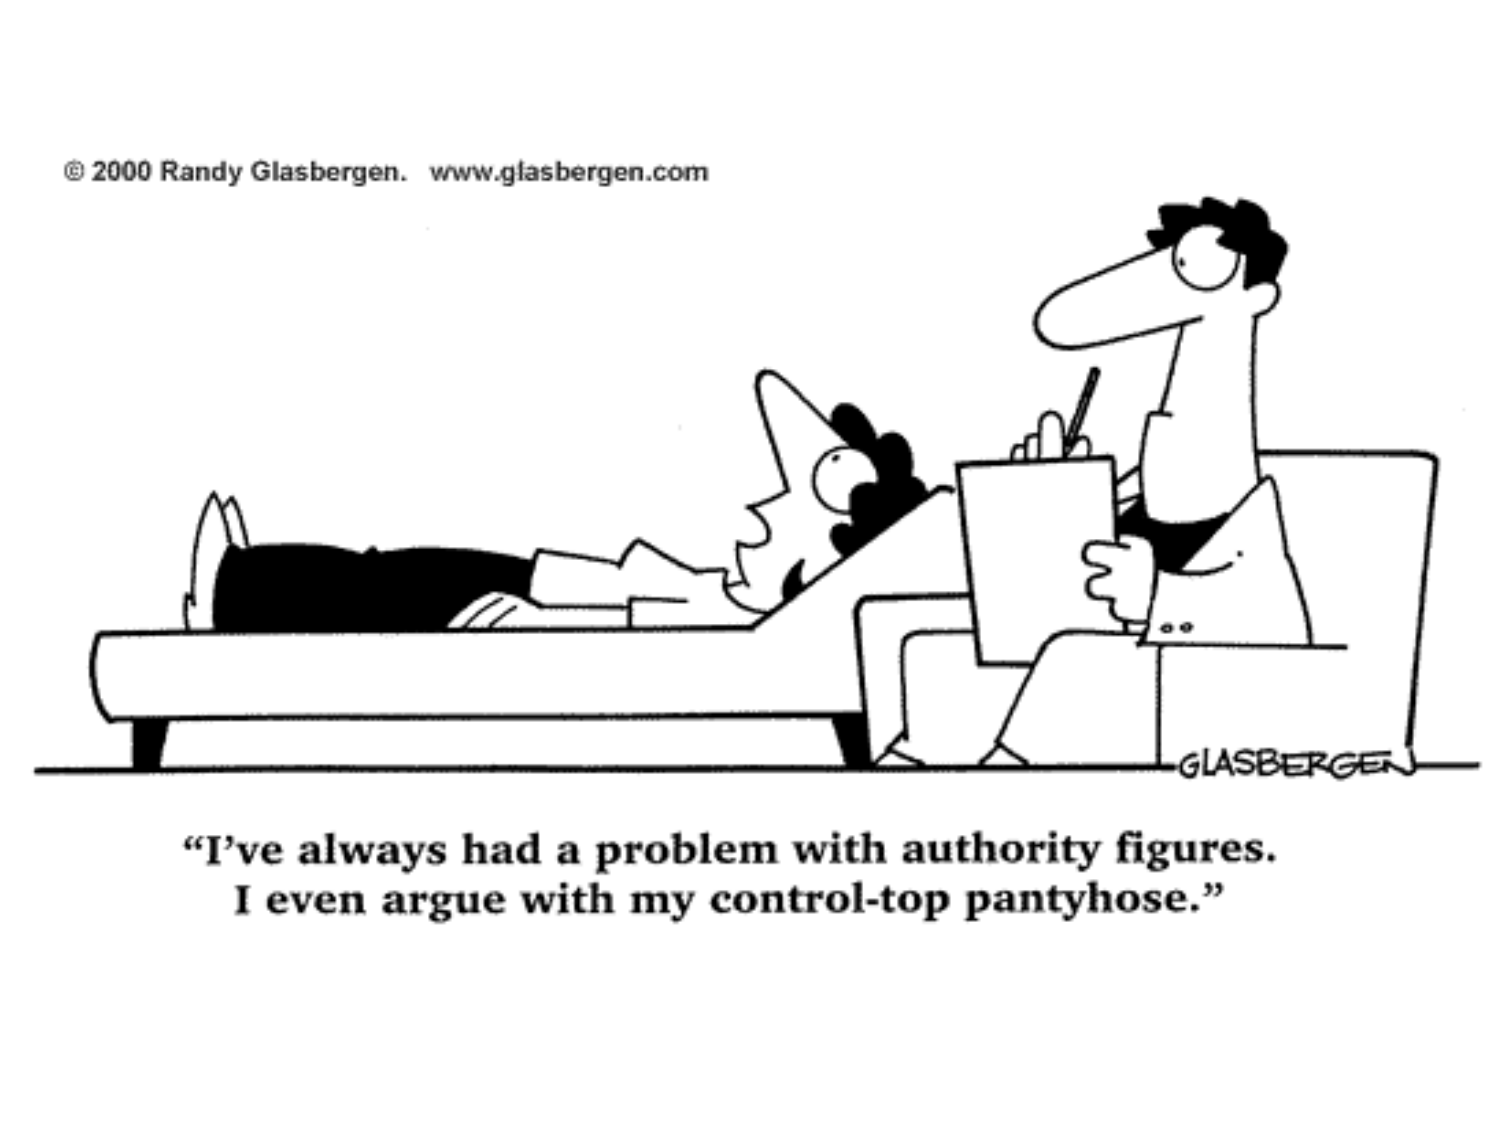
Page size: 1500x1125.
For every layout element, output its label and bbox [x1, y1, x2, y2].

picture [27, 123, 1488, 963]
